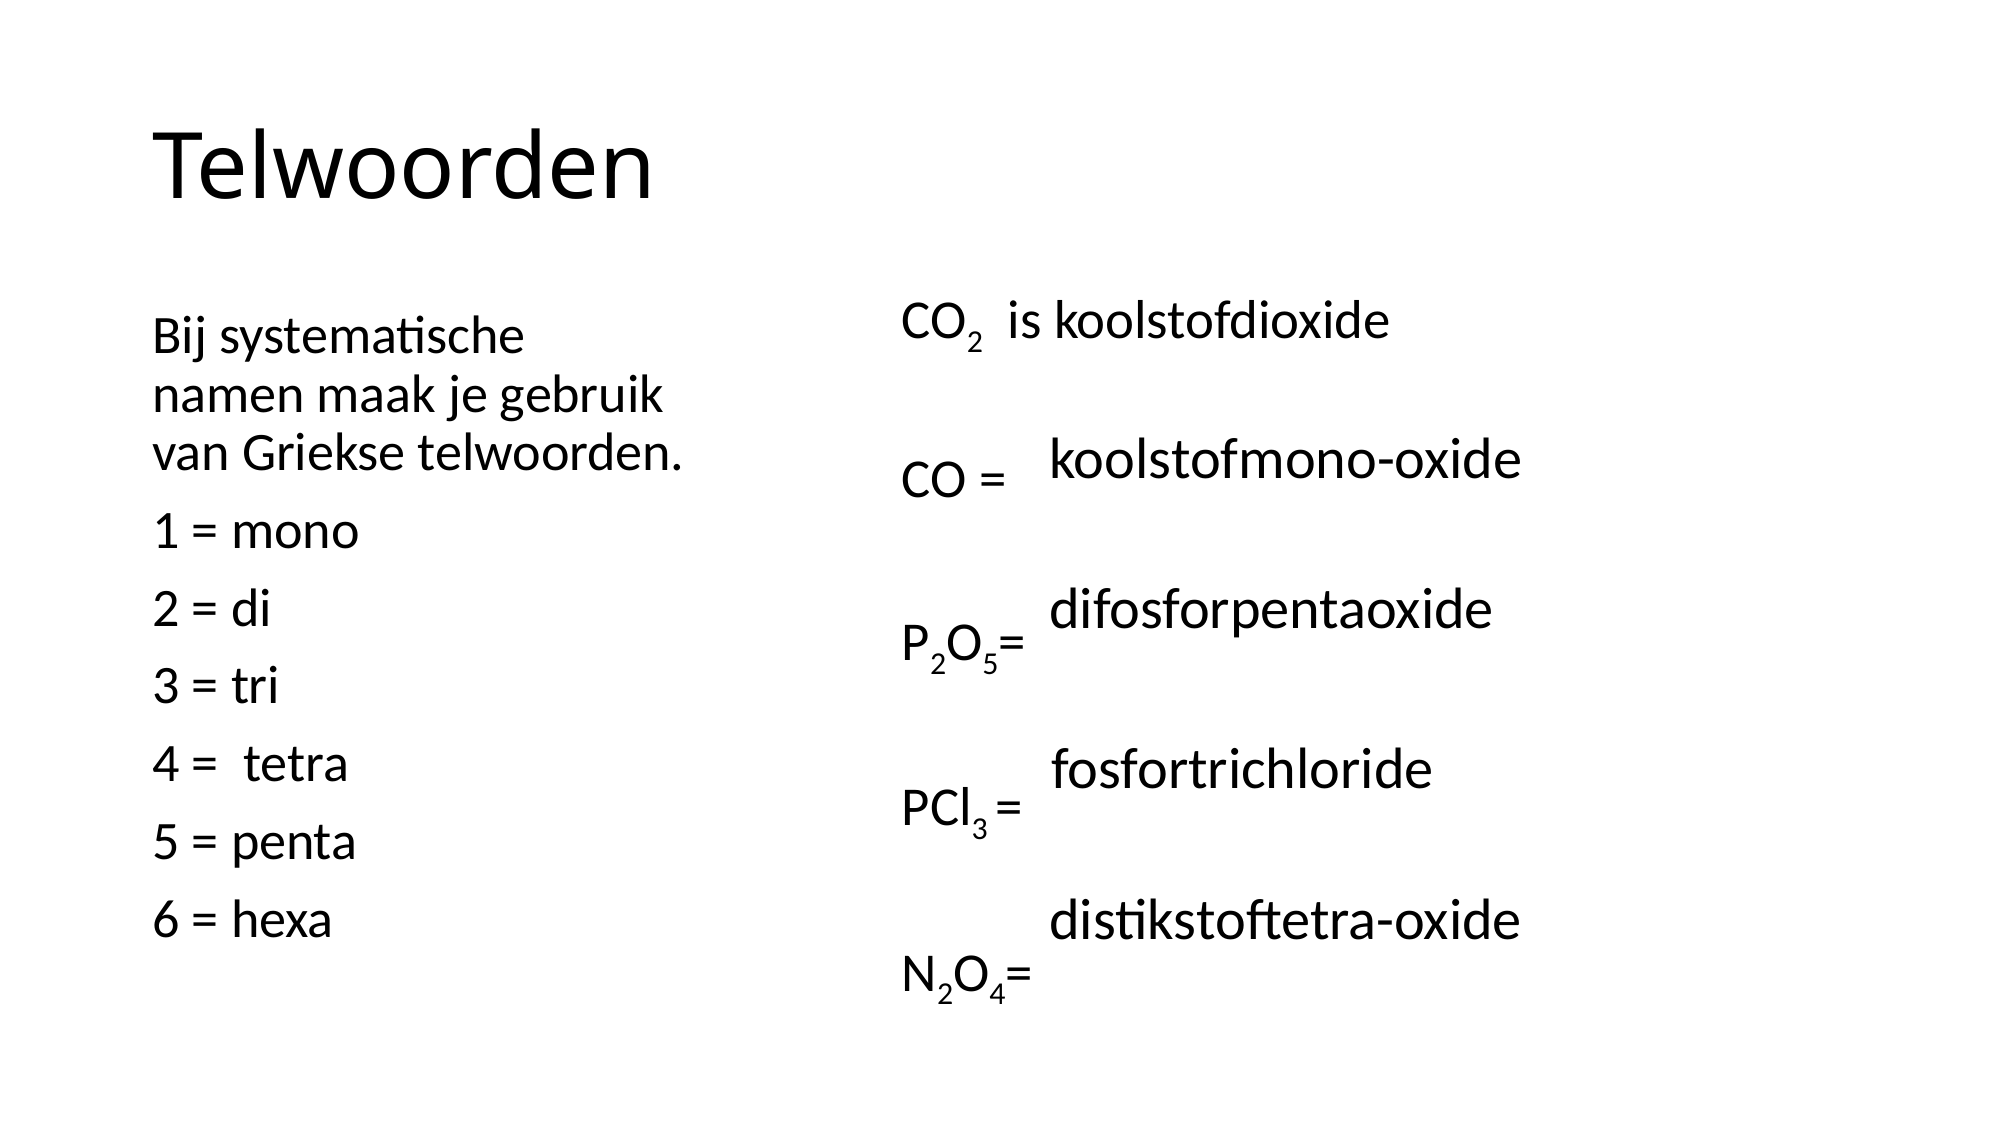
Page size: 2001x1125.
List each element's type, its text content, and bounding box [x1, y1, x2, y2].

list Bij systematische namen maak je gebruik van Griekse telwoorden. 1 = mono 2 = di 3 = tri 4 = tetra 5 = penta 6 = hexa [137, 299, 703, 1014]
text_box distikstoftetra-oxide [1034, 882, 1600, 991]
title Telwoorden [137, 59, 1863, 278]
text_box fosfortrichloride [1036, 730, 1602, 840]
text_box koolstofmono-oxide [1034, 421, 1600, 530]
text_box CO2 is koolstofdioxide CO = P2O5= PCl3 = N2O4= [886, 277, 1453, 1014]
text_box difosforpentaoxide [1034, 571, 1600, 680]
